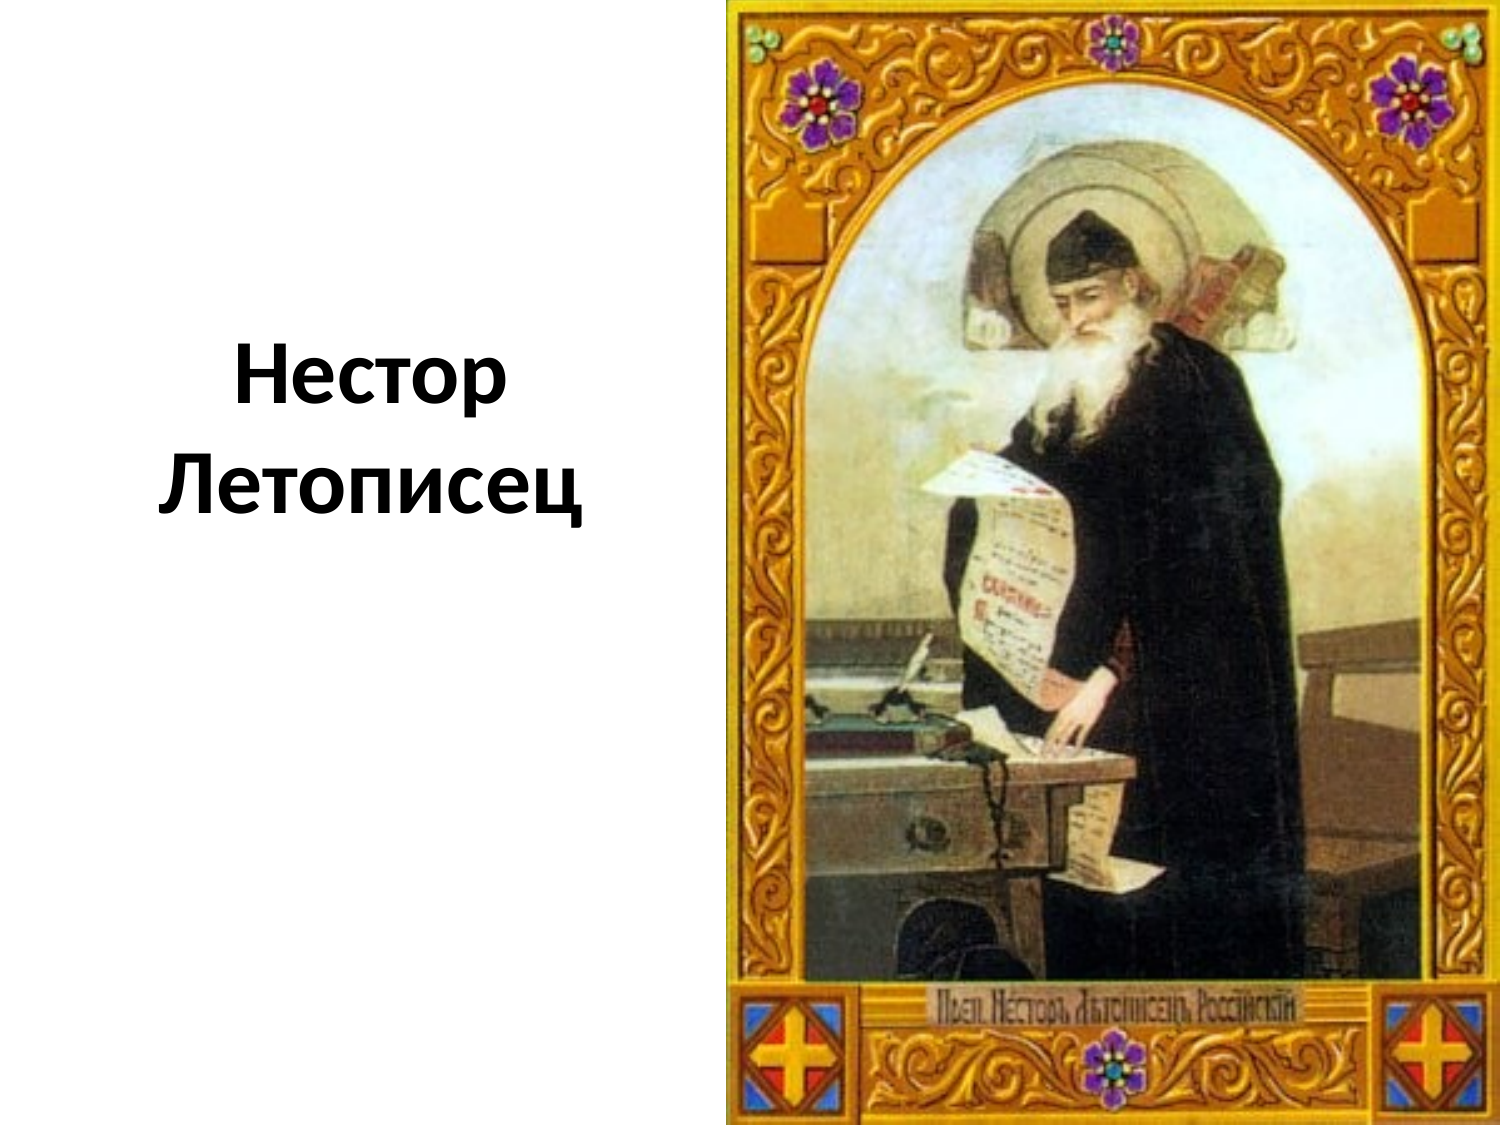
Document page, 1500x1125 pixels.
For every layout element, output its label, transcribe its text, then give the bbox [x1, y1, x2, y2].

picture [726, 0, 1500, 1125]
title Нестор Летописец [75, 45, 668, 799]
